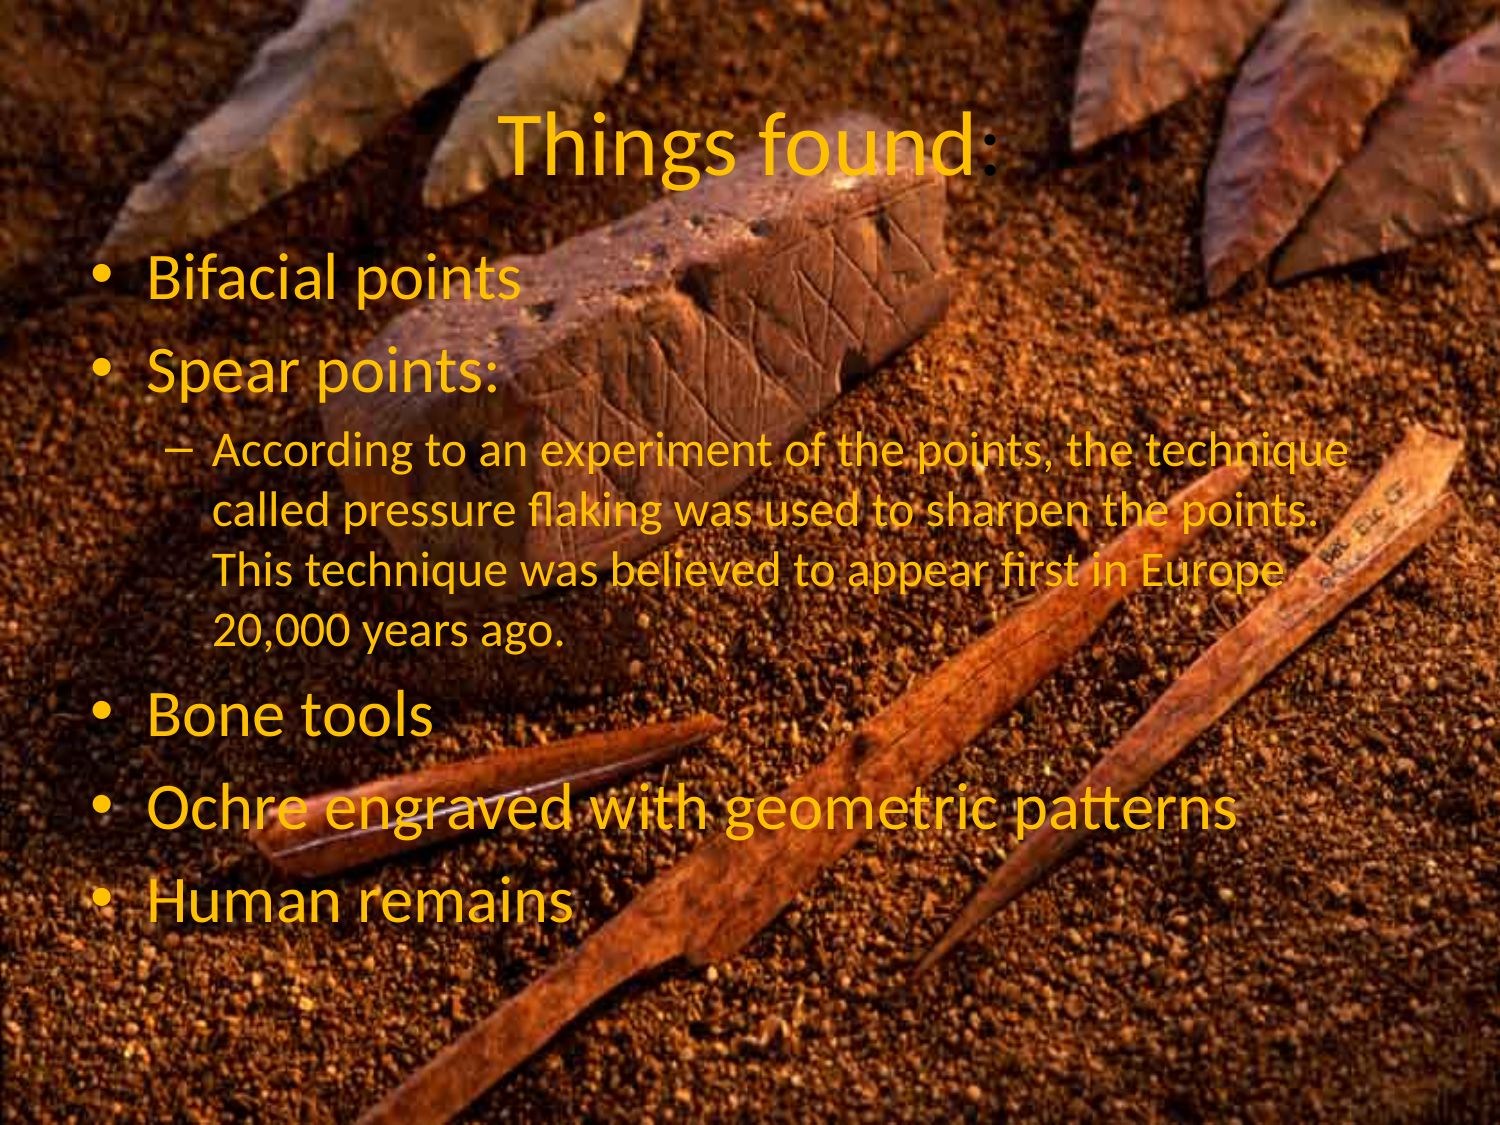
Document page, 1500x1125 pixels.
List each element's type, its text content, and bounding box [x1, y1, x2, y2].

list Bifacial points Spear points: According to an experiment of the points, the technique called pressure flaking was used to sharpen the points. This technique was believed to appear first in Europe 20,000 years ago. Bone tools Ochre engraved with geometric patterns Human remains [75, 224, 1425, 1005]
picture [0, 0, 1500, 1125]
title Things found: [75, 45, 1425, 224]
